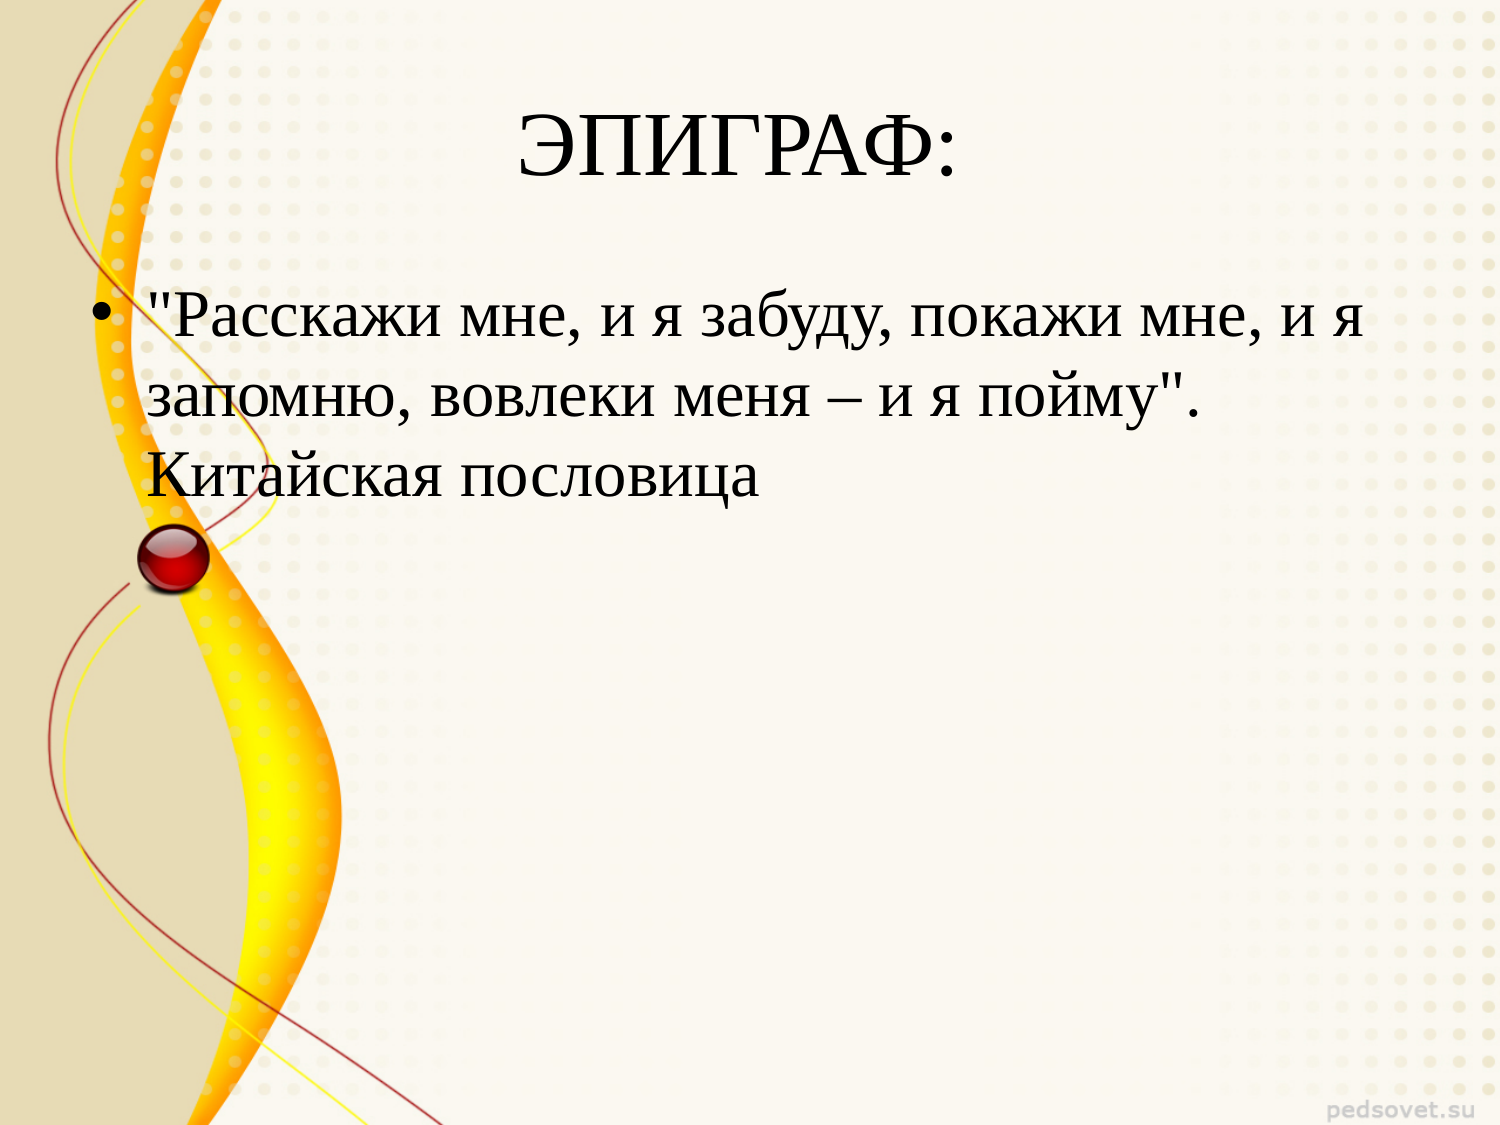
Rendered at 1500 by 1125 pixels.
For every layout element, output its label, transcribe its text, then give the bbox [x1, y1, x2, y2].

title ЭПИГРАФ: [75, 45, 1425, 233]
list "Расскажи мне, и я забуду, покажи мне, и я запомню, вовлеки меня – и я пойму". Китайская пословица [75, 262, 1425, 1005]
picture [0, 0, 1500, 1125]
